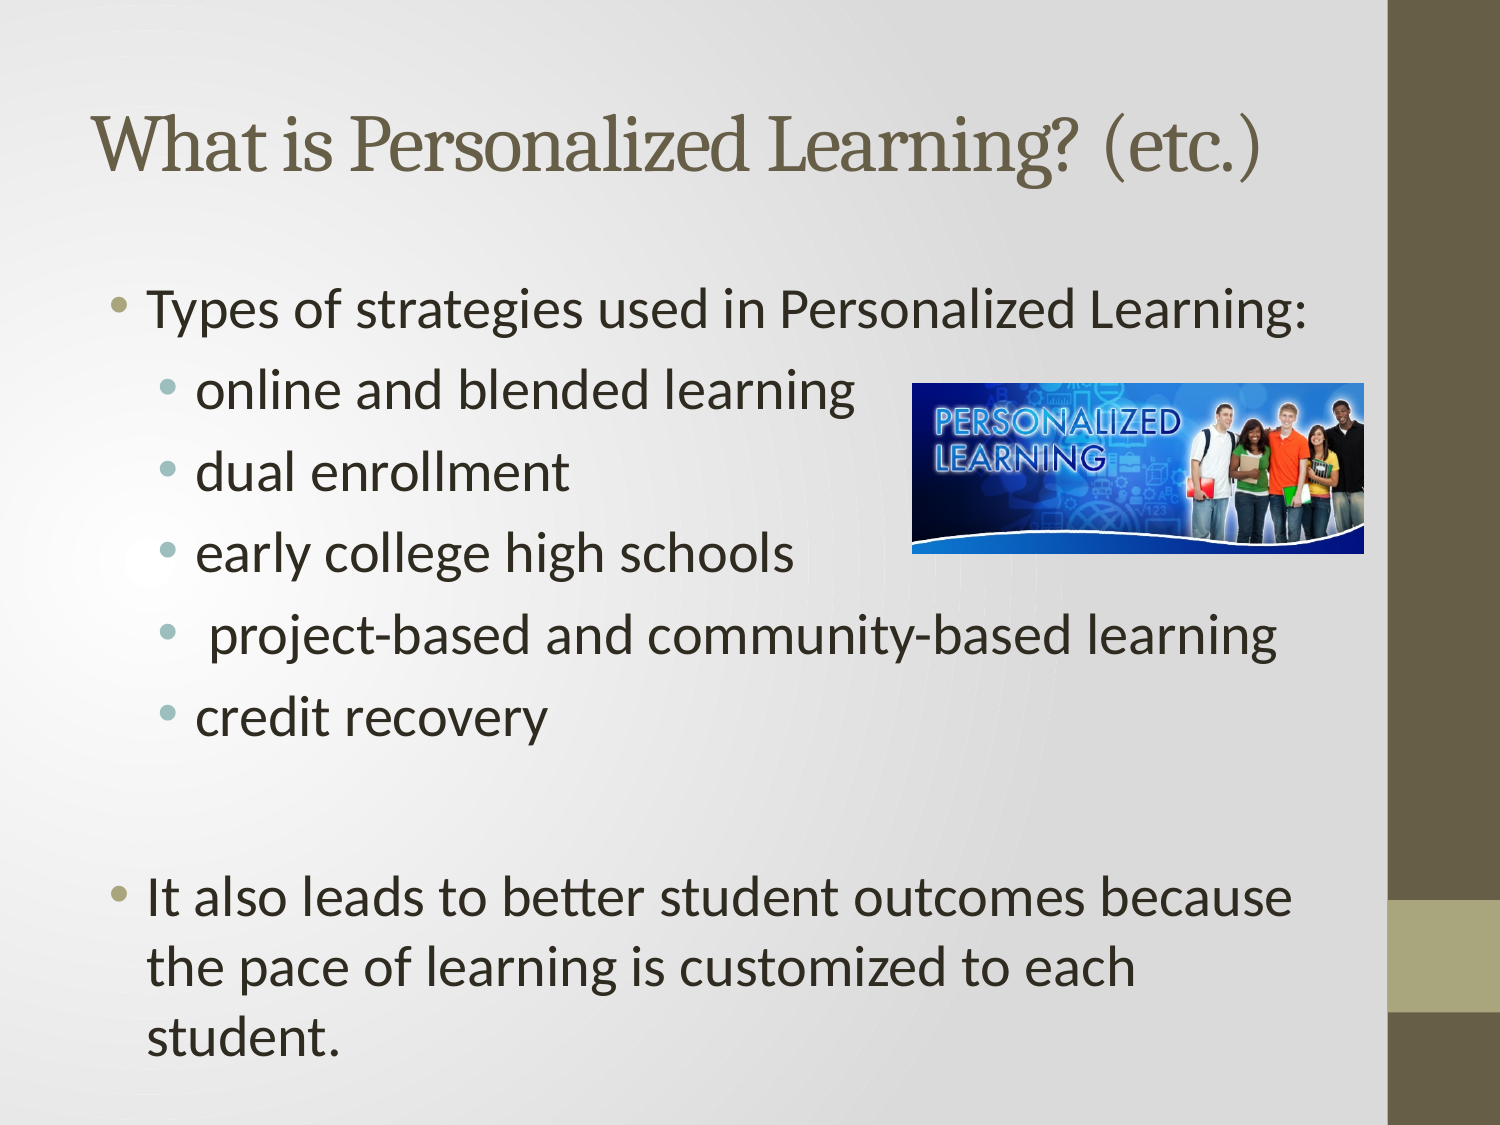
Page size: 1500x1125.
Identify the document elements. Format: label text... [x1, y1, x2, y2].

list Types of strategies used in Personalized Learning: online and blended learning dual enrollment early college high schools project-based and community-based learning credit recovery It also leads to better student outcomes because the pace of learning is customized to each student. [75, 262, 1325, 1125]
picture [911, 382, 1365, 554]
title What is Personalized Learning? (etc.) [75, 45, 1325, 233]
